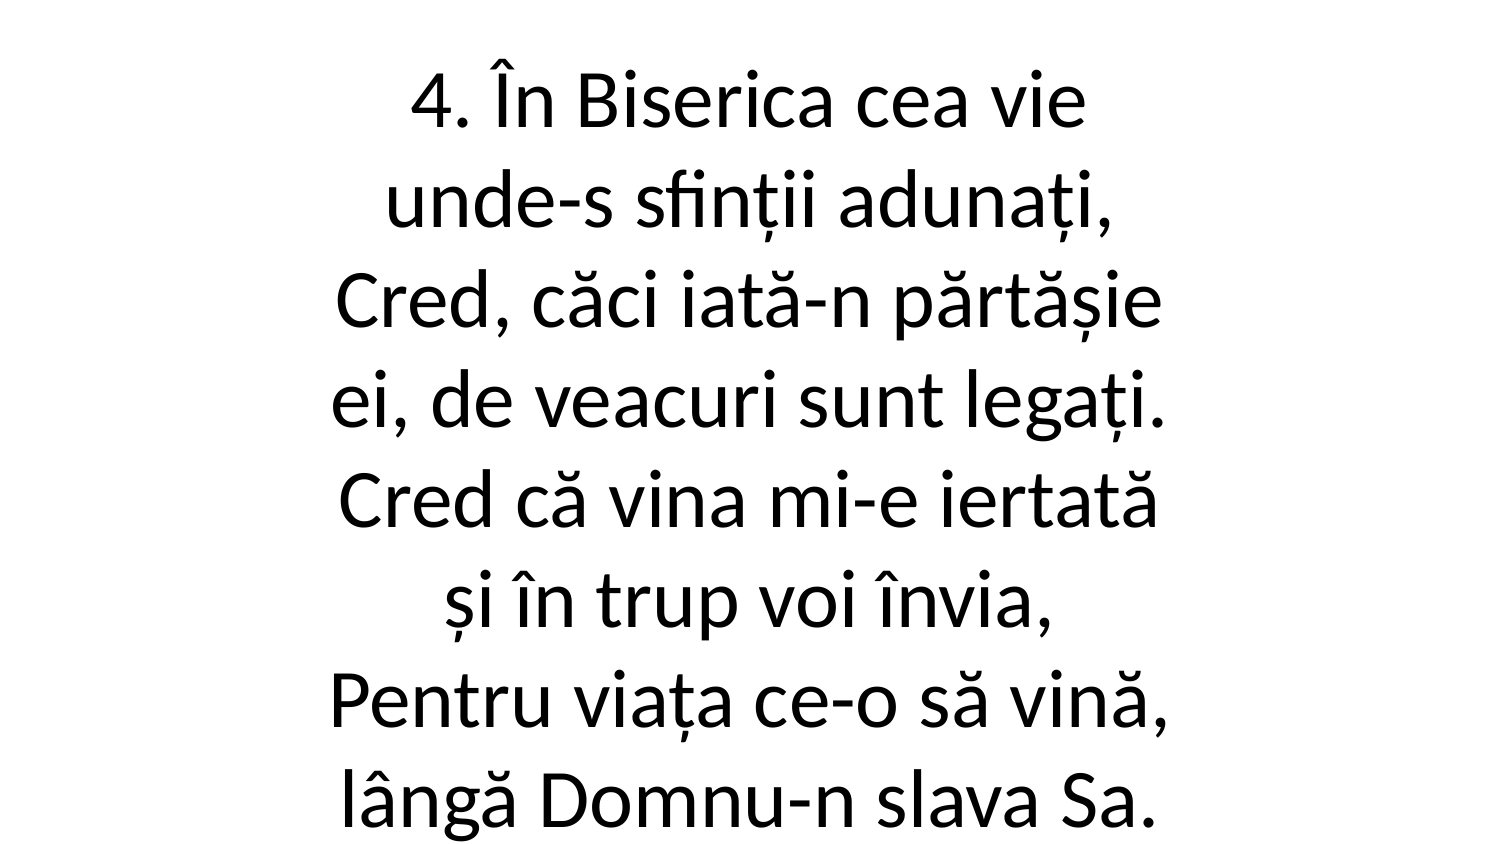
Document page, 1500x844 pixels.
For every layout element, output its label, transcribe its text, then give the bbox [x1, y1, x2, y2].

text_box 4. În Biserica cea vie unde-s sfinții adunați, Cred, căci iată-n părtășie ei, de veacuri sunt legați. Cred că vina mi-e iertată și în trup voi învia, Pentru viața ce-o să vină, lângă Domnu-n slava Sa. [313, 0, 1187, 844]
